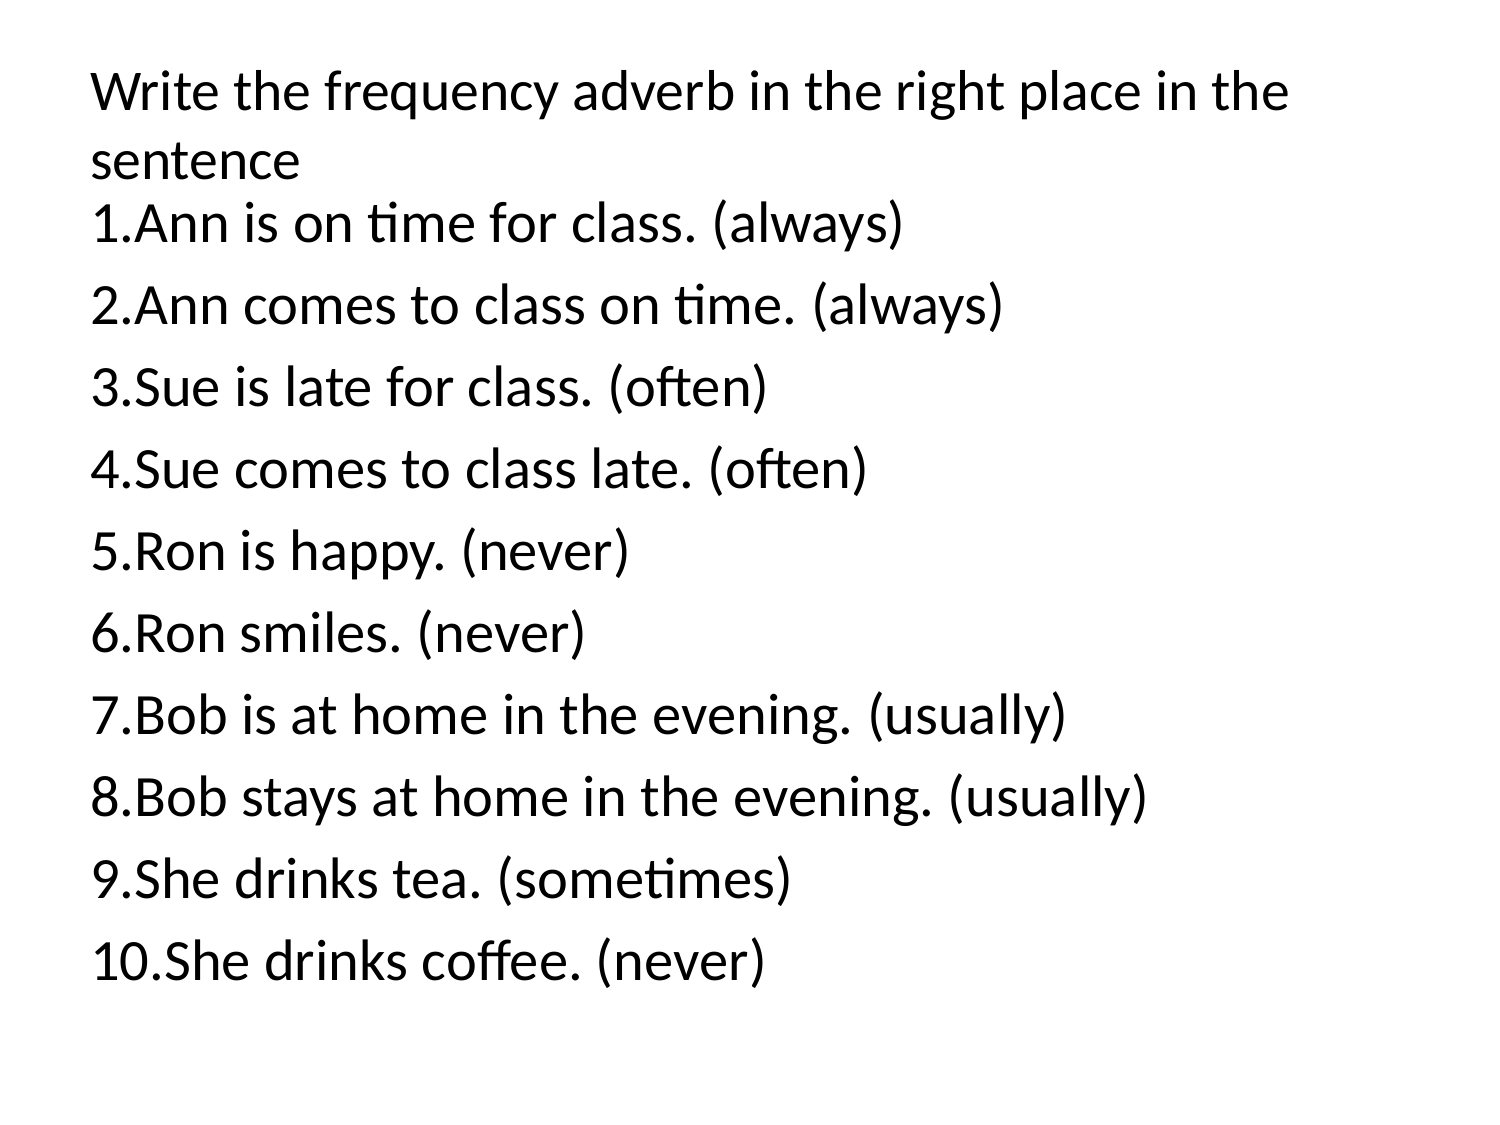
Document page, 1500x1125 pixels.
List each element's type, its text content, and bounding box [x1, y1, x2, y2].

list 1.Ann is on time for class. (always) 2.Ann comes to class on time. (always) 3.Sue is late for class. (often) 4.Sue comes to class late. (often) 5.Ron is happy. (never) 6.Ron smiles. (never) 7.Bob is at home in the evening. (usually) 8.Bob stays at home in the evening. (usually) 9.She drinks tea. (sometimes) 10.She drinks coffee. (never) [75, 175, 1425, 1005]
title Write the frequency adverb in the right place in the sentence [75, 45, 1425, 175]
